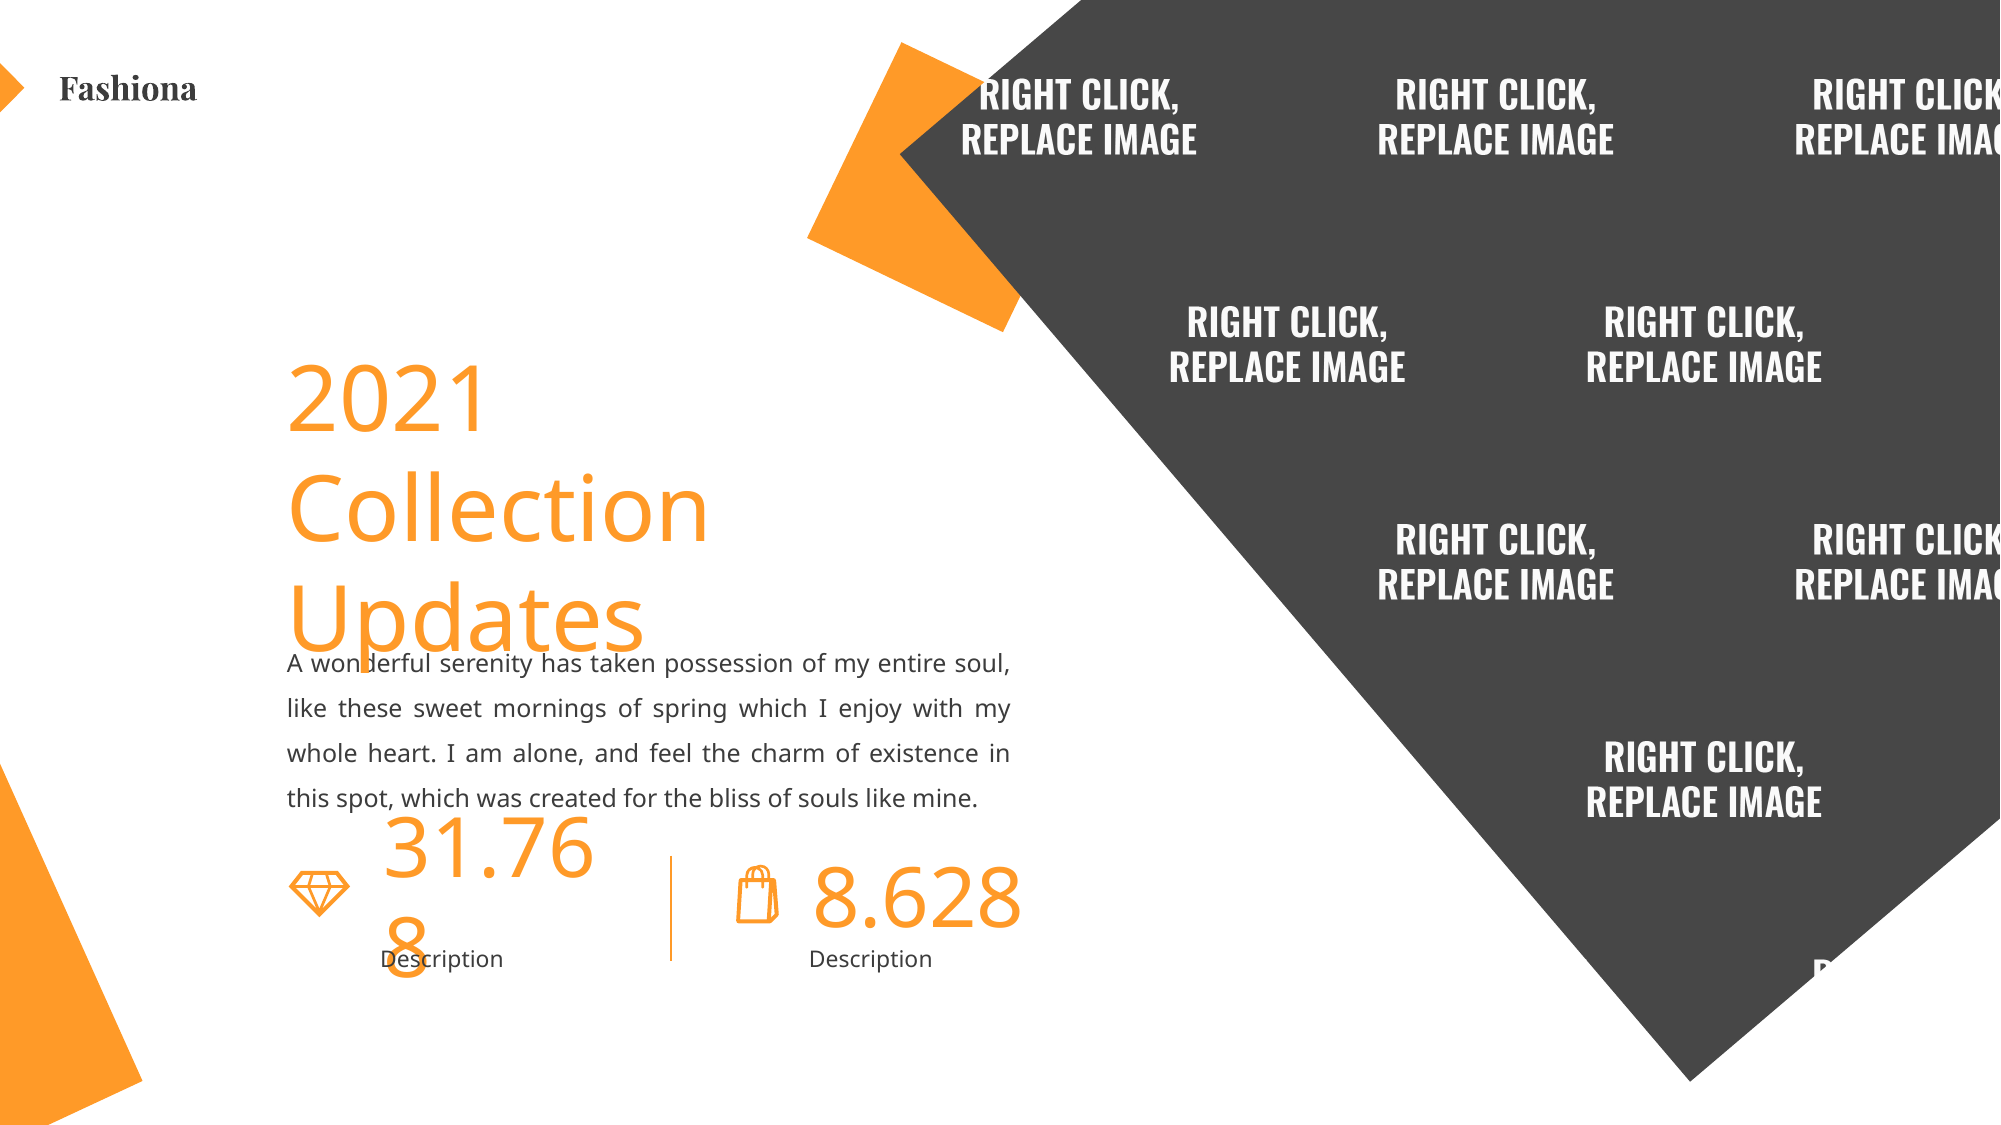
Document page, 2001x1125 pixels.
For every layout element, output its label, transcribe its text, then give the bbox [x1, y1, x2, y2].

text_box 31.768 [368, 786, 627, 1002]
text_box [0, 61, 26, 114]
text_box [288, 870, 351, 918]
text_box [0, 763, 144, 1125]
text_box A wonderful serenity has taken possession of my entire soul, like these sweet mornings of spring which I enjoy with my whole heart. I am alone, and feel the charm of existence in this spot, which was created for the bliss of souls like mine. [272, 625, 899, 820]
text_box [805, 44, 899, 284]
text_box Description [794, 937, 899, 980]
picture [899, 0, 2000, 1082]
text_box 8.628 [797, 836, 899, 937]
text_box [59, 74, 198, 101]
text_box Description [365, 937, 579, 980]
title 2021 Collection Updates [272, 386, 899, 624]
text_box [736, 864, 779, 924]
